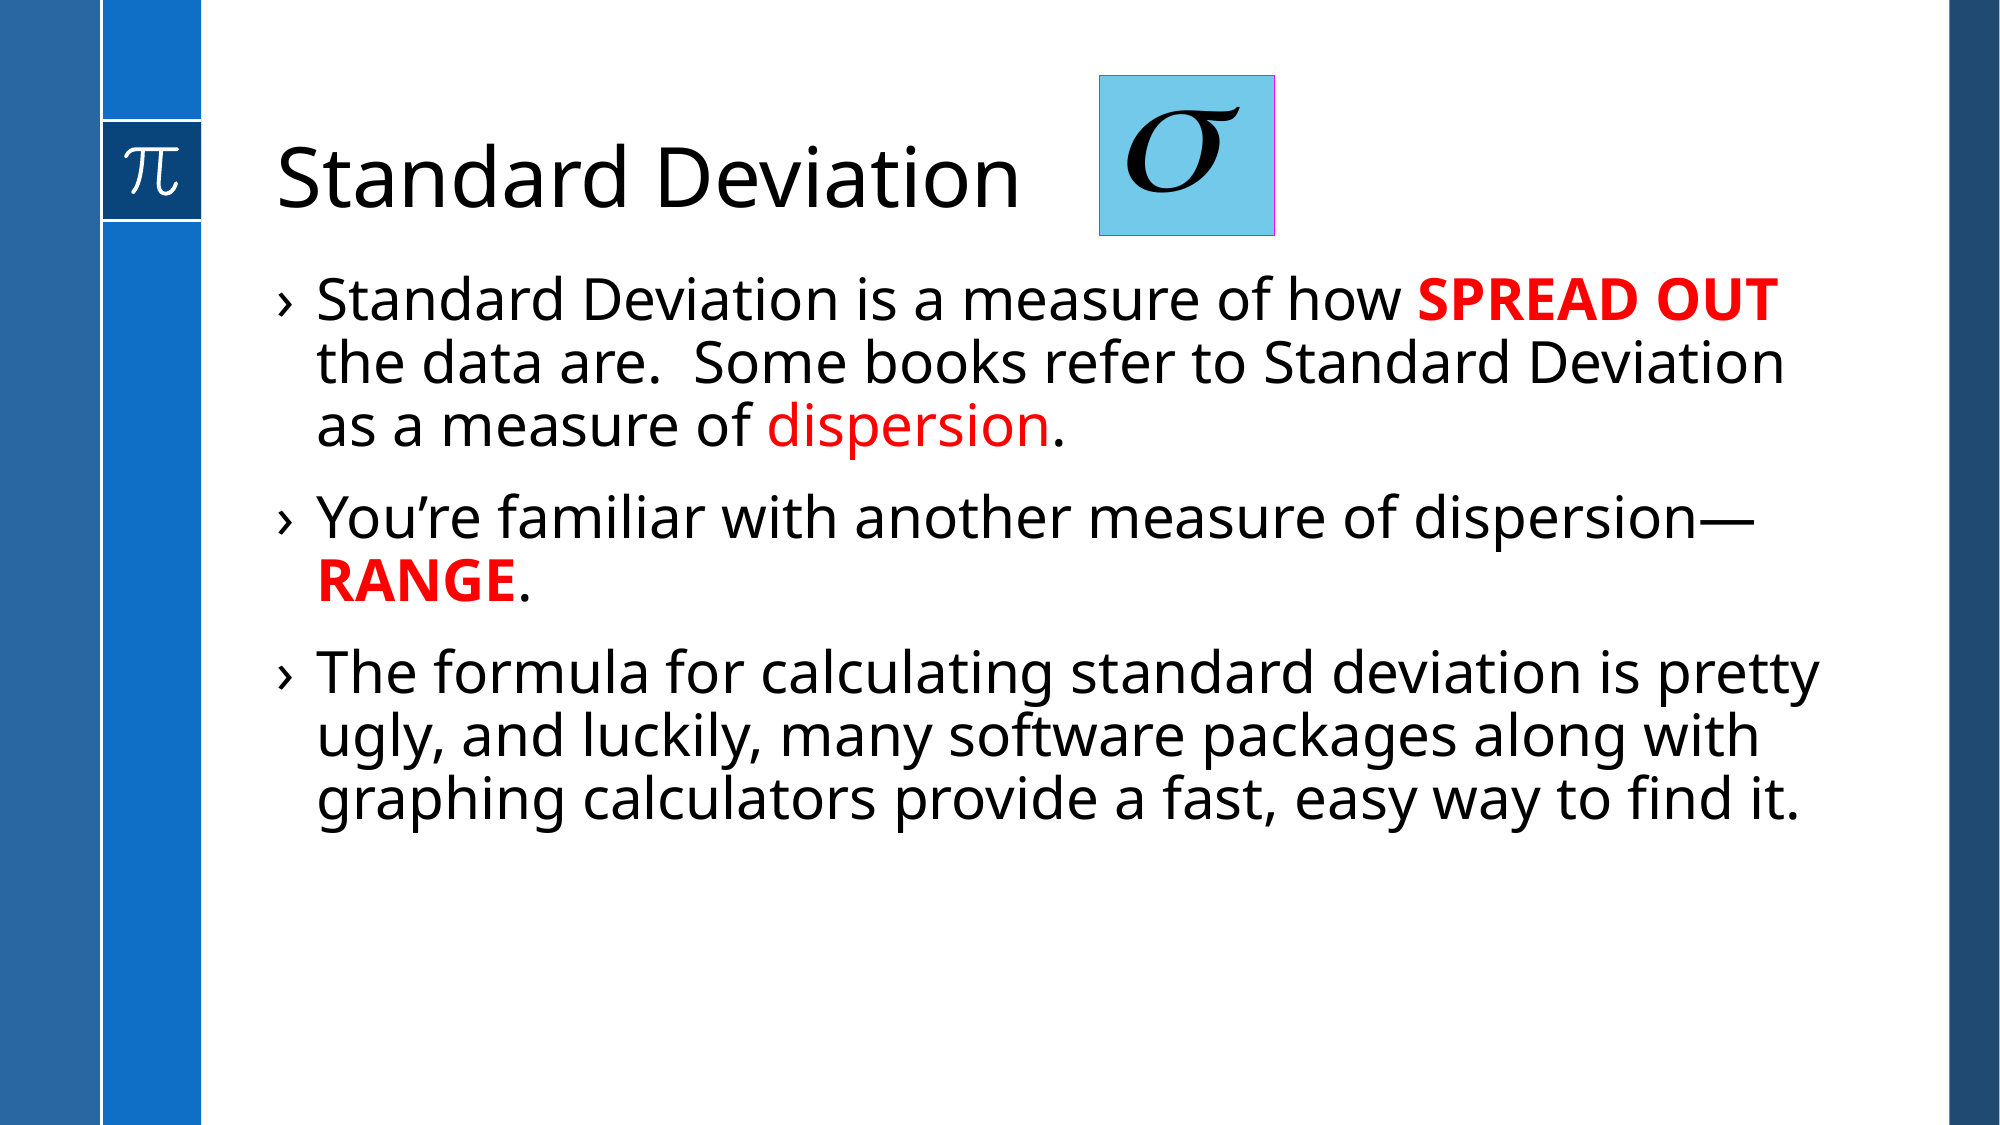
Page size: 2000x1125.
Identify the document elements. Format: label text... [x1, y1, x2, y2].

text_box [1099, 74, 1275, 236]
list Standard Deviation is a measure of how SPREAD OUT the data are. Some books refer to Standard Deviation as a measure of dispersion. You’re familiar with another measure of dispersion—RANGE. The formula for calculating standard deviation is pretty ugly, and luckily, many software packages along with graphing calculators provide a fast, easy way to find it. [261, 262, 1867, 1013]
title Standard Deviation [261, 29, 1867, 233]
